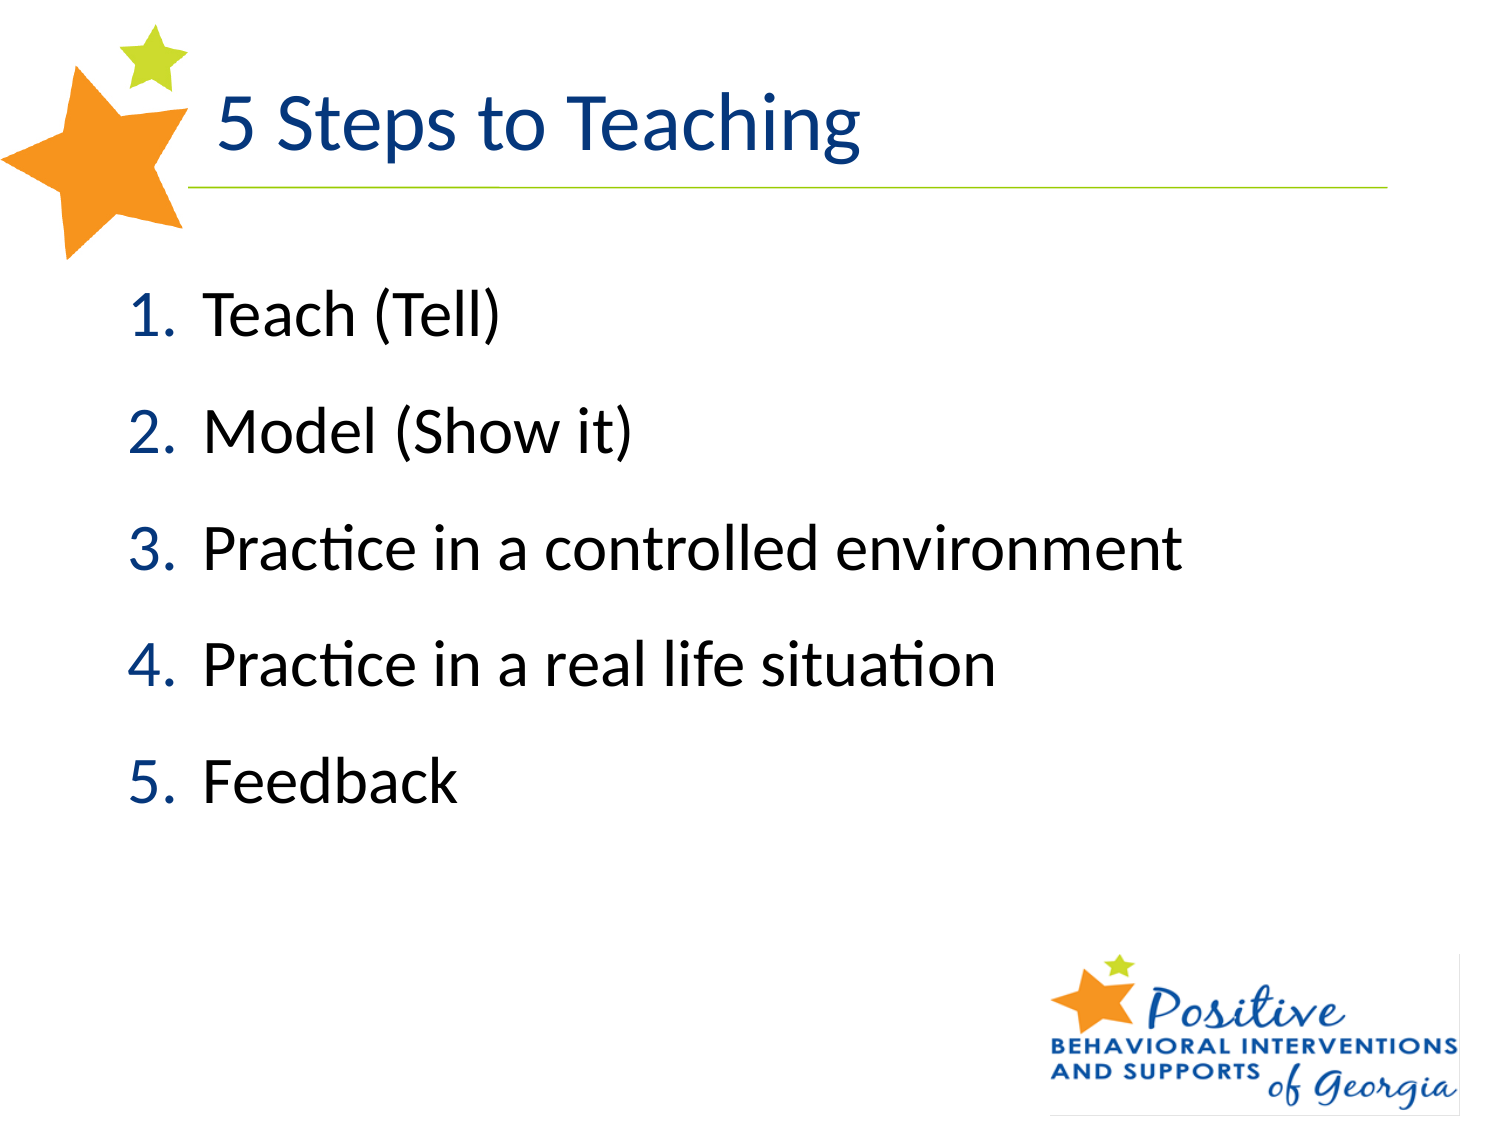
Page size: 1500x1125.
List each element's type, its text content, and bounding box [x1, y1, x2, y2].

list Teach (Tell) Model (Show it) Practice in a controlled environment Practice in a real life situation Feedback [112, 262, 1388, 963]
title 5 Steps to Teaching [200, 24, 1413, 175]
picture [1050, 954, 1461, 1117]
picture [0, 24, 188, 260]
